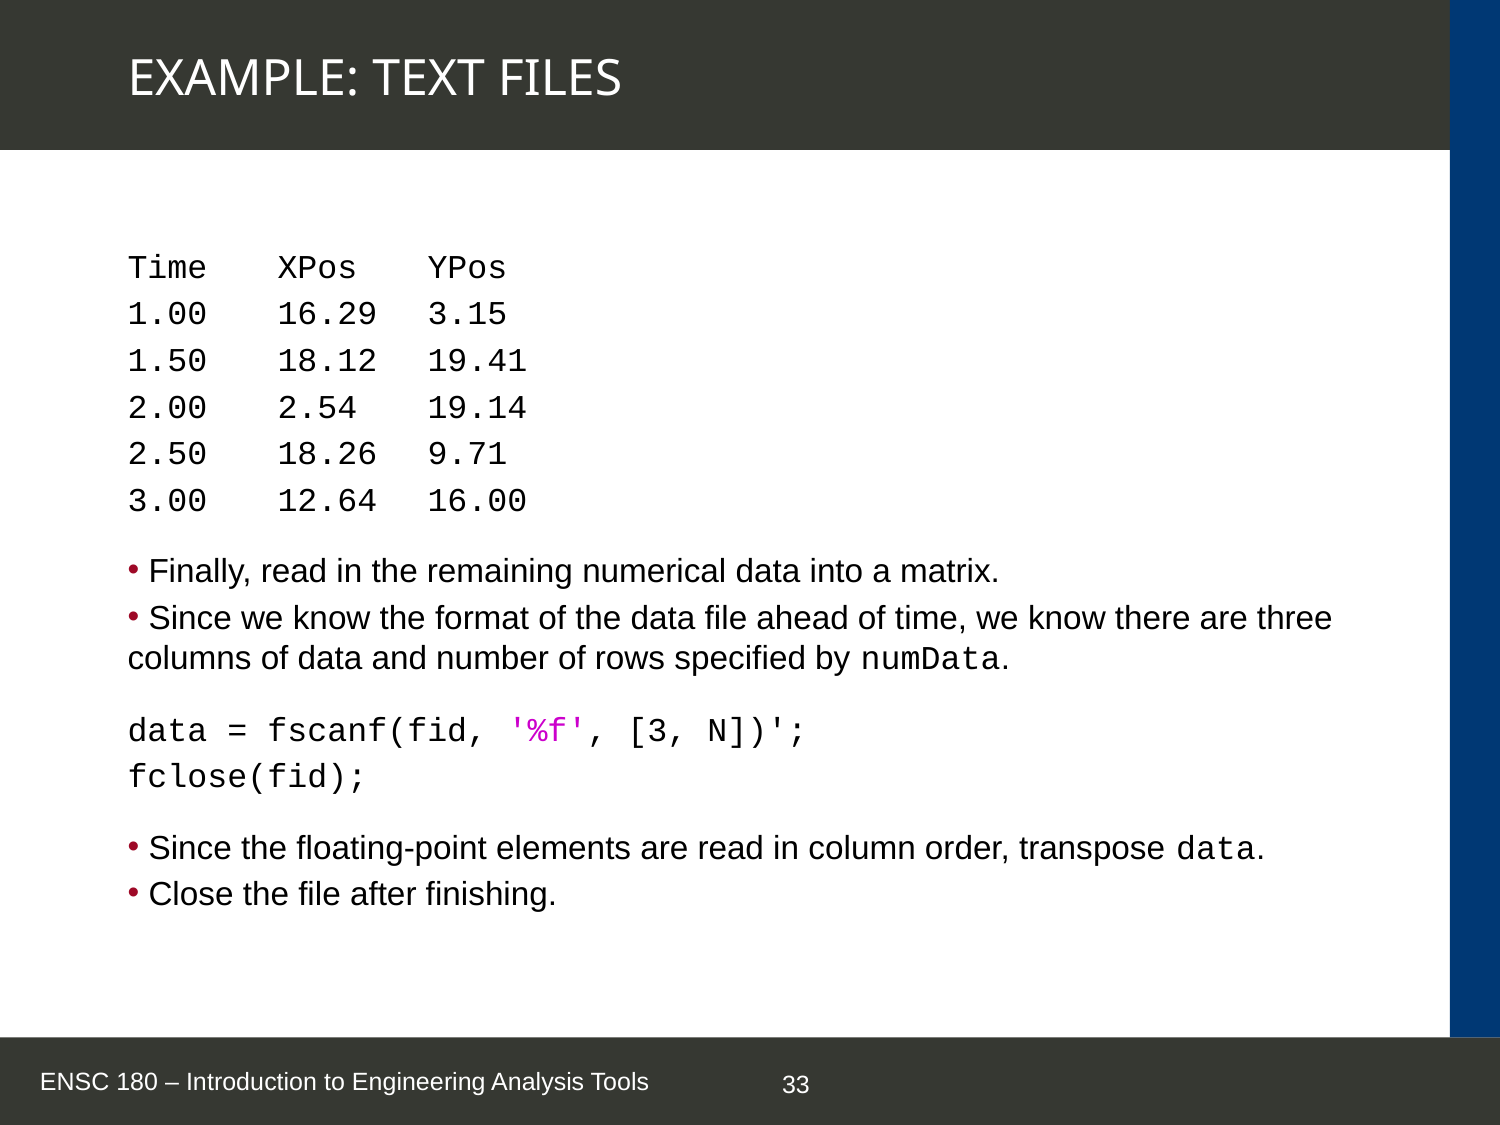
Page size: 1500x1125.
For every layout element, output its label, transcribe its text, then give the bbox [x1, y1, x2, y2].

list Time XPos YPos 1.00 16.29 3.15 1.50 18.12 19.41 2.00 2.54 19.14 2.50 18.26 9.71 3.00 12.64 16.00 Finally, read in the remaining numerical data into a matrix. Since we know the format of the data file ahead of time, we know there are three columns of data and number of rows specified by numData. data = fscanf(fid, '%f', [3, N])'; fclose(fid); Since the floating-point elements are read in column order, transpose data. Close the file after finishing. [112, 237, 1388, 1029]
title EXAMPLE: TEXT FILES [112, 37, 1450, 138]
footer ENSC 180 – Introduction to Engineering Analysis Tools [24, 1057, 740, 1113]
